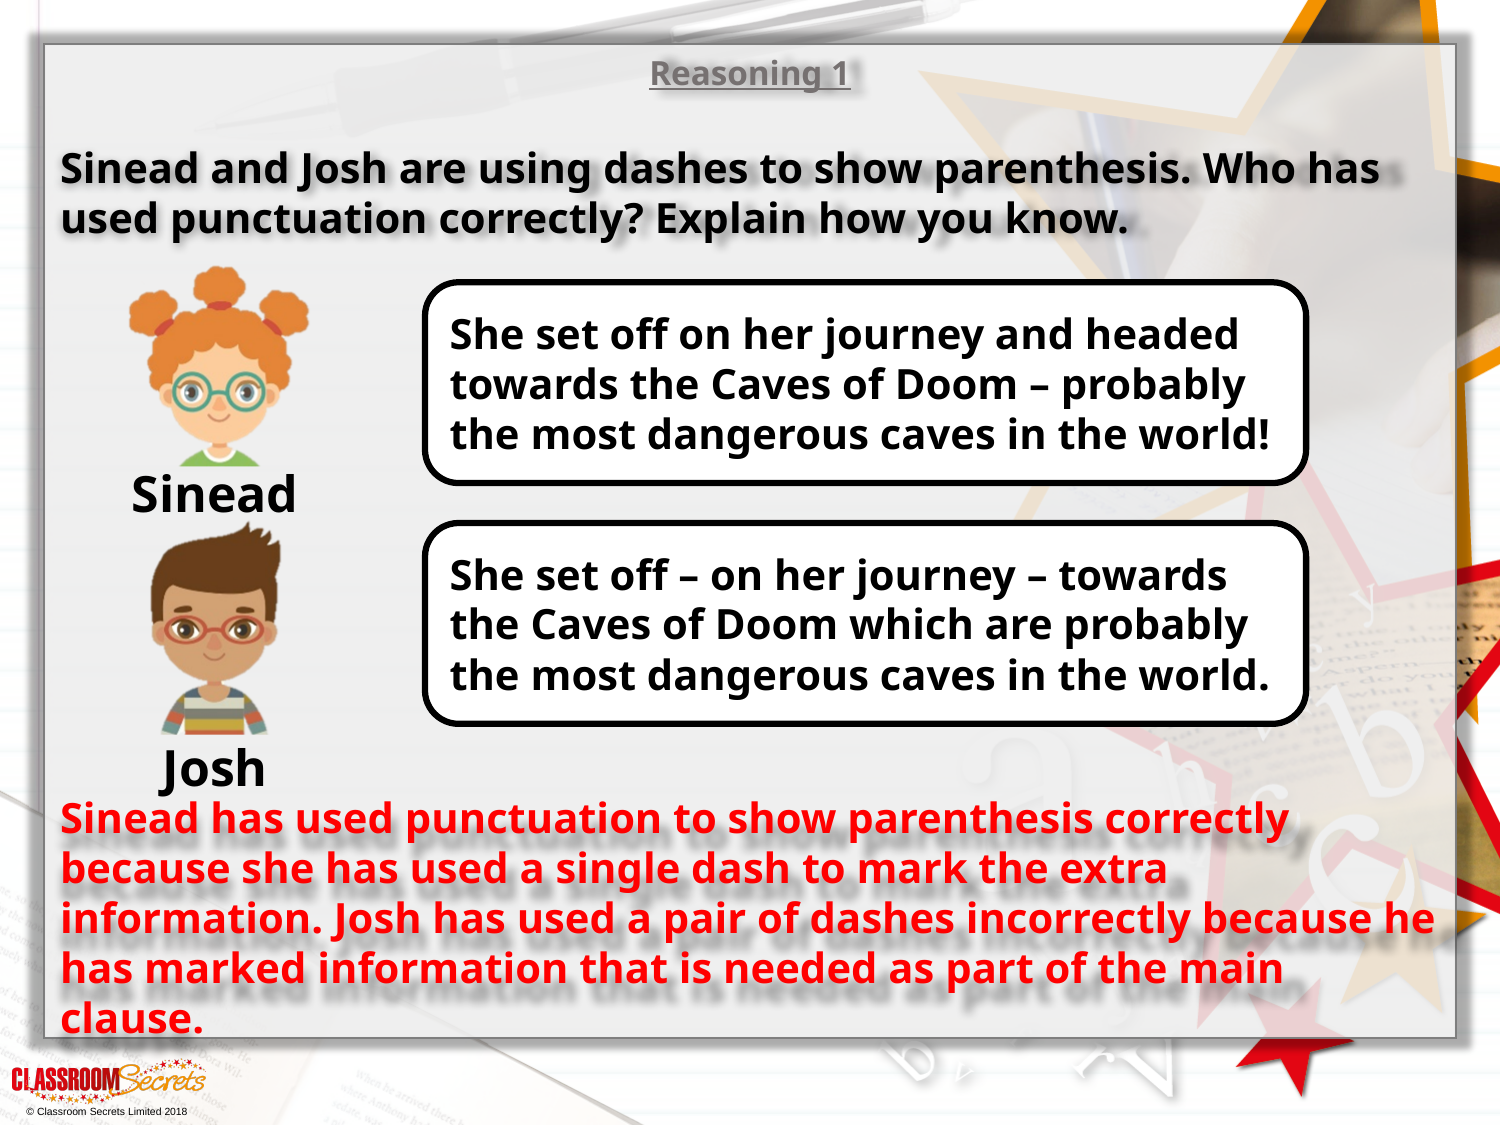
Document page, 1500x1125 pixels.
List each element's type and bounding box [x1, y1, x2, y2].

picture [0, 0, 1500, 1125]
text_box [11, 1058, 207, 1125]
